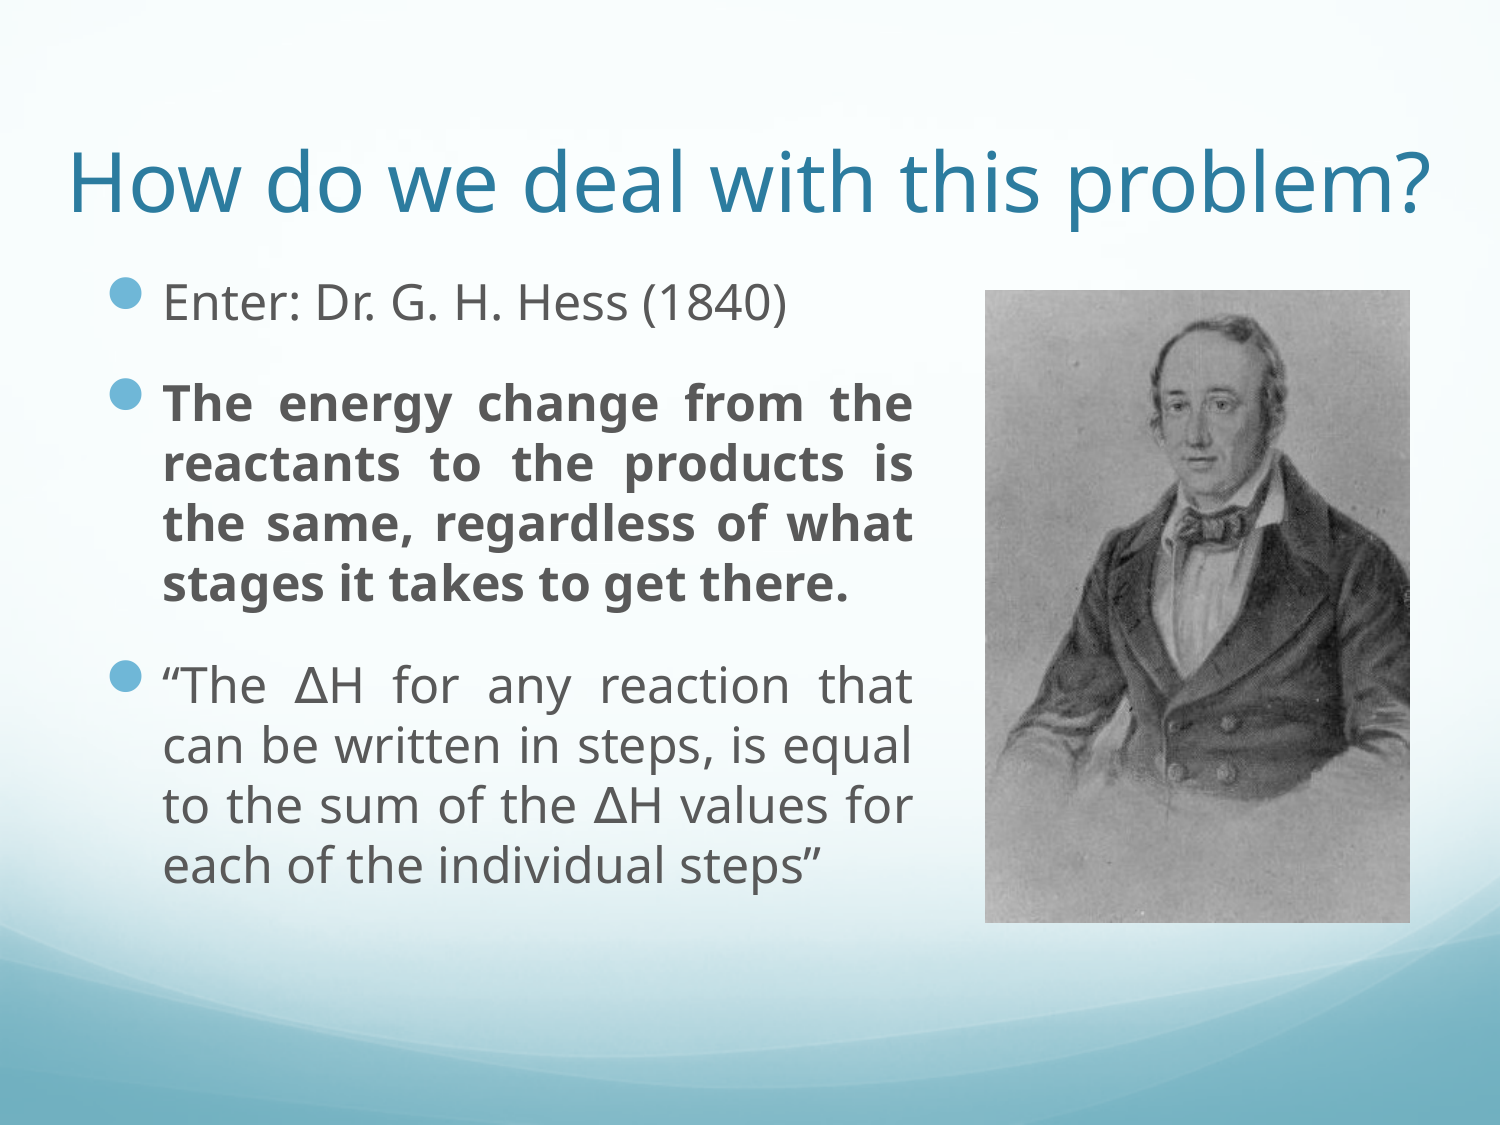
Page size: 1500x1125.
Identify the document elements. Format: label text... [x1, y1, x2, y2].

title How do we deal with this problem? [0, 17, 1500, 237]
list Enter: Dr. G. H. Hess (1840) The energy change from the reactants to the products is the same, regardless of what stages it takes to get there. “The ∆H for any reaction that can be written in steps, is equal to the sum of the ∆H values for each of the individual steps” [90, 262, 930, 975]
picture [984, 290, 1410, 924]
